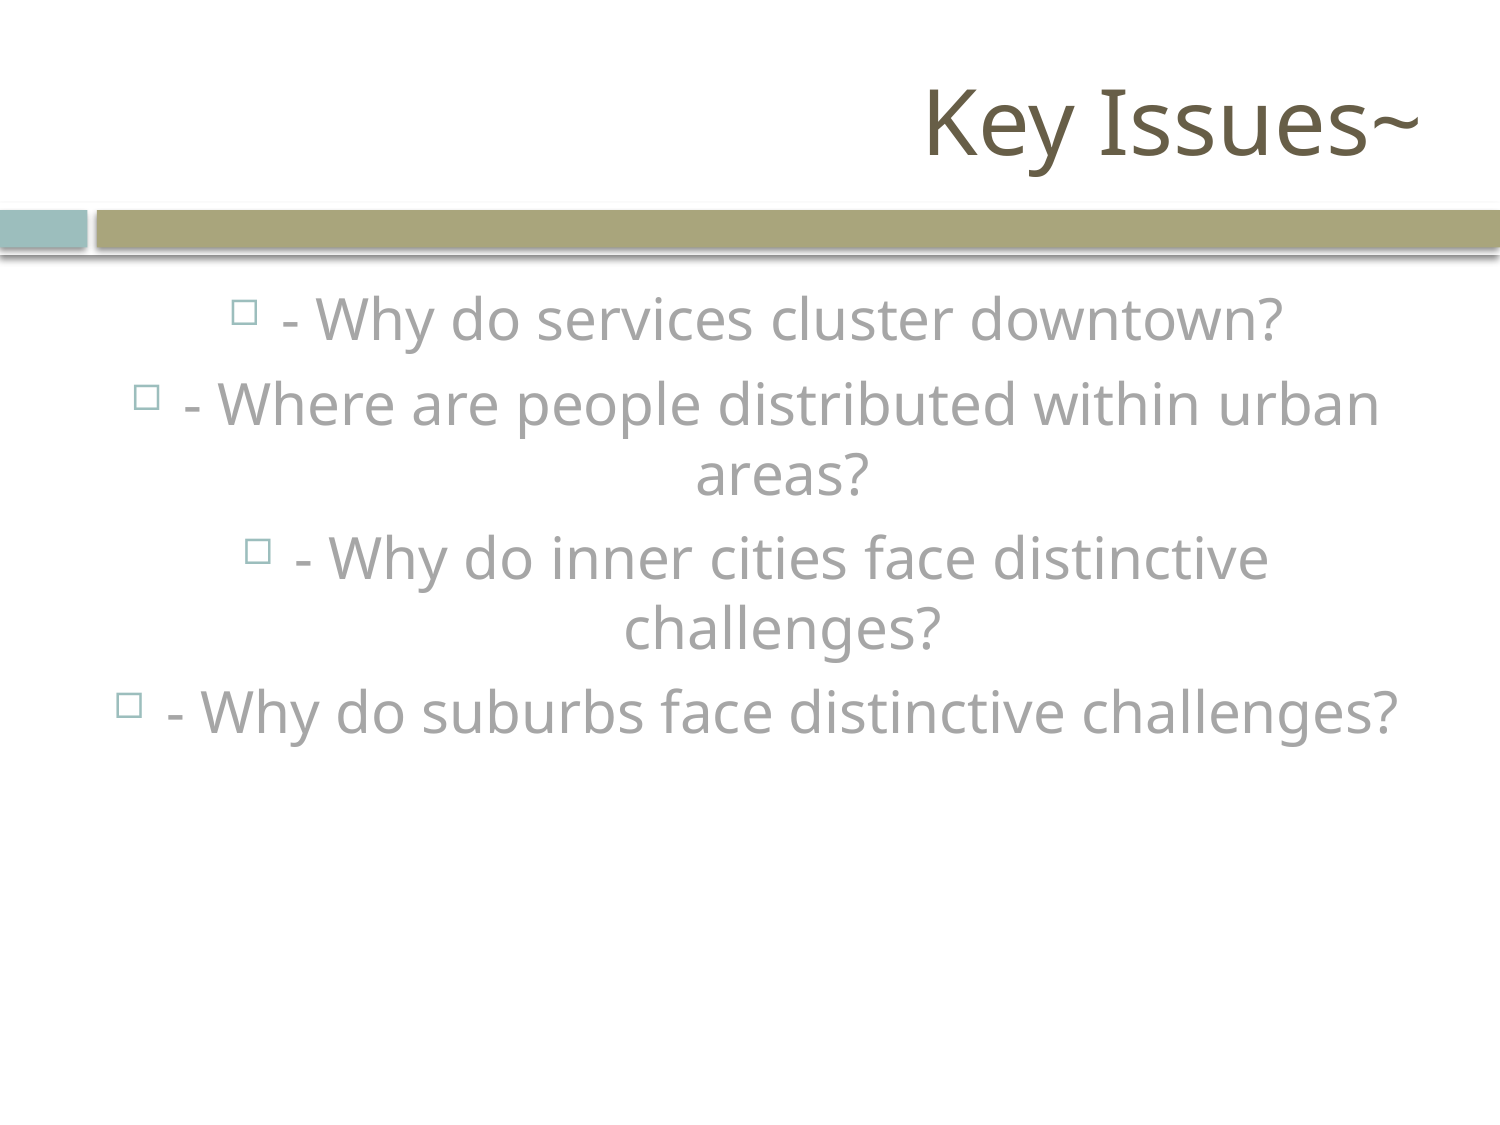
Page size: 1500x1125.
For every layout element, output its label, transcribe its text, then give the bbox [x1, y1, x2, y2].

list - Why do services cluster downtown? - Where are people distributed within urban areas? - Why do inner cities face distinctive challenges? - Why do suburbs face distinctive challenges? [87, 275, 1425, 1013]
title Key Issues~ [100, 37, 1438, 200]
